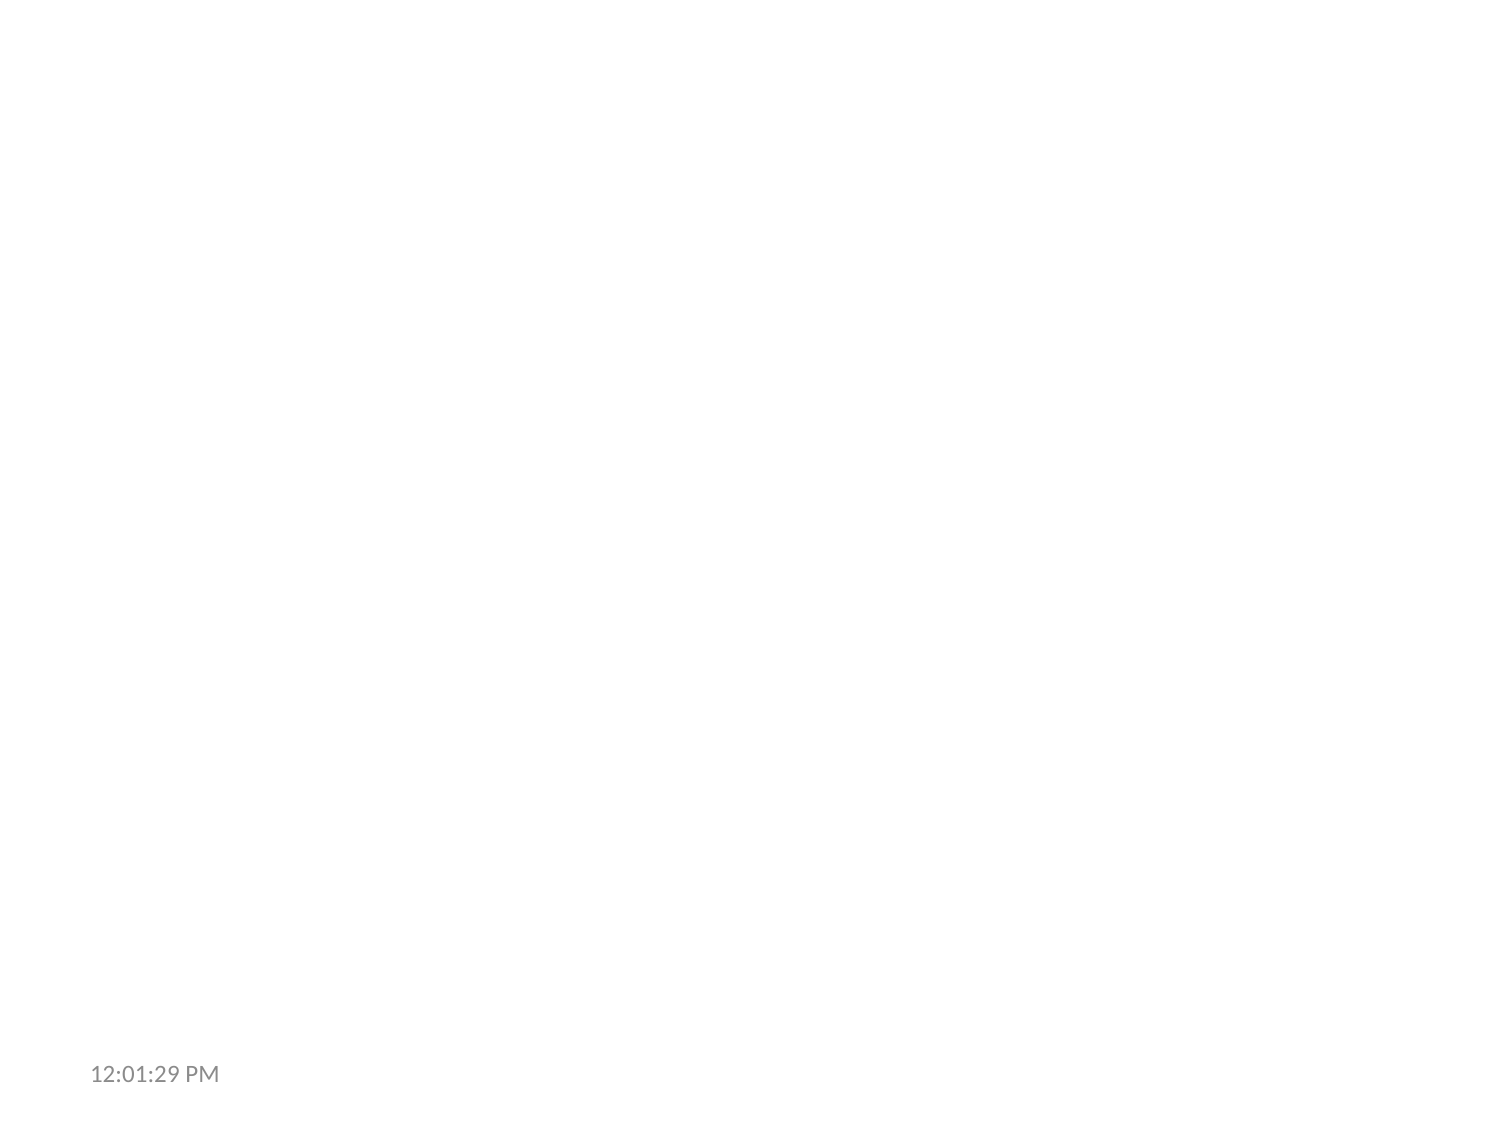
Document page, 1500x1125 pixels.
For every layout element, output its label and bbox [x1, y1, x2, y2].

slide_number [75, 1042, 425, 1103]
